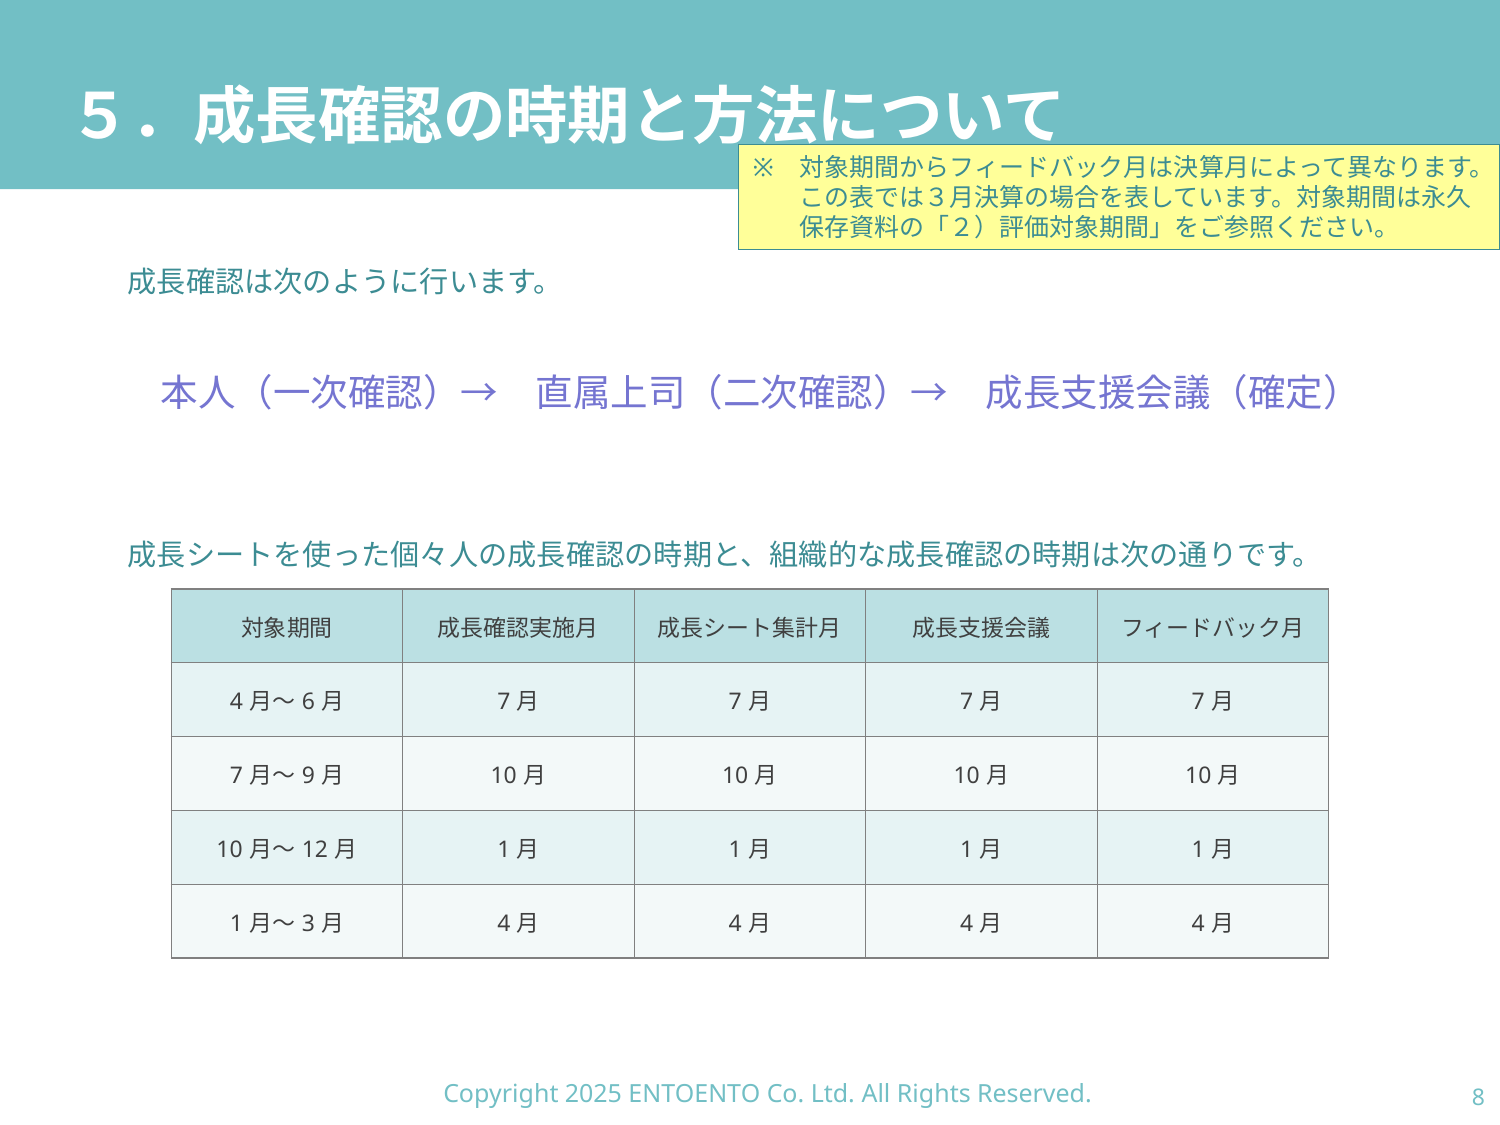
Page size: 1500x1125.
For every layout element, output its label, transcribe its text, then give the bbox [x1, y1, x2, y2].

table_cell 7月 [866, 663, 1097, 736]
text_box 対象期間からフィードバック月は決算月によって異なります。この表では３月決算の場合を表しています。対象期間は永久保存資料の「２）評価対象期間」をご参照ください。 [738, 144, 1500, 250]
table_cell 1月 [403, 811, 634, 884]
table_cell 4月 [1098, 885, 1328, 957]
table_cell 10月 [866, 737, 1097, 810]
table_cell 1月 [1098, 811, 1328, 884]
table_header 成長支援会議 [866, 590, 1097, 662]
table_cell 4月～6月 [172, 663, 402, 736]
table_header 成長確認実施月 [403, 590, 634, 662]
table_cell 7月 [635, 663, 865, 736]
footer Copyright 2025 ENTOENTO Co. Ltd. All Rights Reserved. [206, 1070, 1331, 1125]
table_cell 4月 [403, 885, 634, 957]
table_header 成長シート集計月 [635, 590, 865, 662]
table_header 対象期間 [172, 590, 402, 662]
table_cell 1月 [635, 811, 865, 884]
table_cell 7月 [1098, 663, 1328, 736]
table_cell 10月～12月 [172, 811, 402, 884]
table_cell 10月 [403, 737, 634, 810]
slide_number 7 [1187, 1074, 1500, 1125]
title ５．成長確認の時期と方法について [53, 42, 1388, 185]
table_cell 10月 [635, 737, 865, 810]
table_cell 10月 [1098, 737, 1328, 810]
table_cell 4月 [866, 885, 1097, 957]
table_cell 1月～3月 [172, 885, 402, 957]
list 成長確認は次のように行います。 本人（一次確認）→ 直属上司（二次確認）→ 成長支援会議（確定） 成長シートを使った個々人の成長確認の時期と、組織的な成長確認の時期は次の通りです。 [112, 208, 1388, 1012]
table_cell 7月 [403, 663, 634, 736]
table_cell 4月 [635, 885, 865, 957]
table_header フィードバック月 [1098, 590, 1328, 662]
table_cell 1月 [866, 811, 1097, 884]
table_cell 7月～9月 [172, 737, 402, 810]
